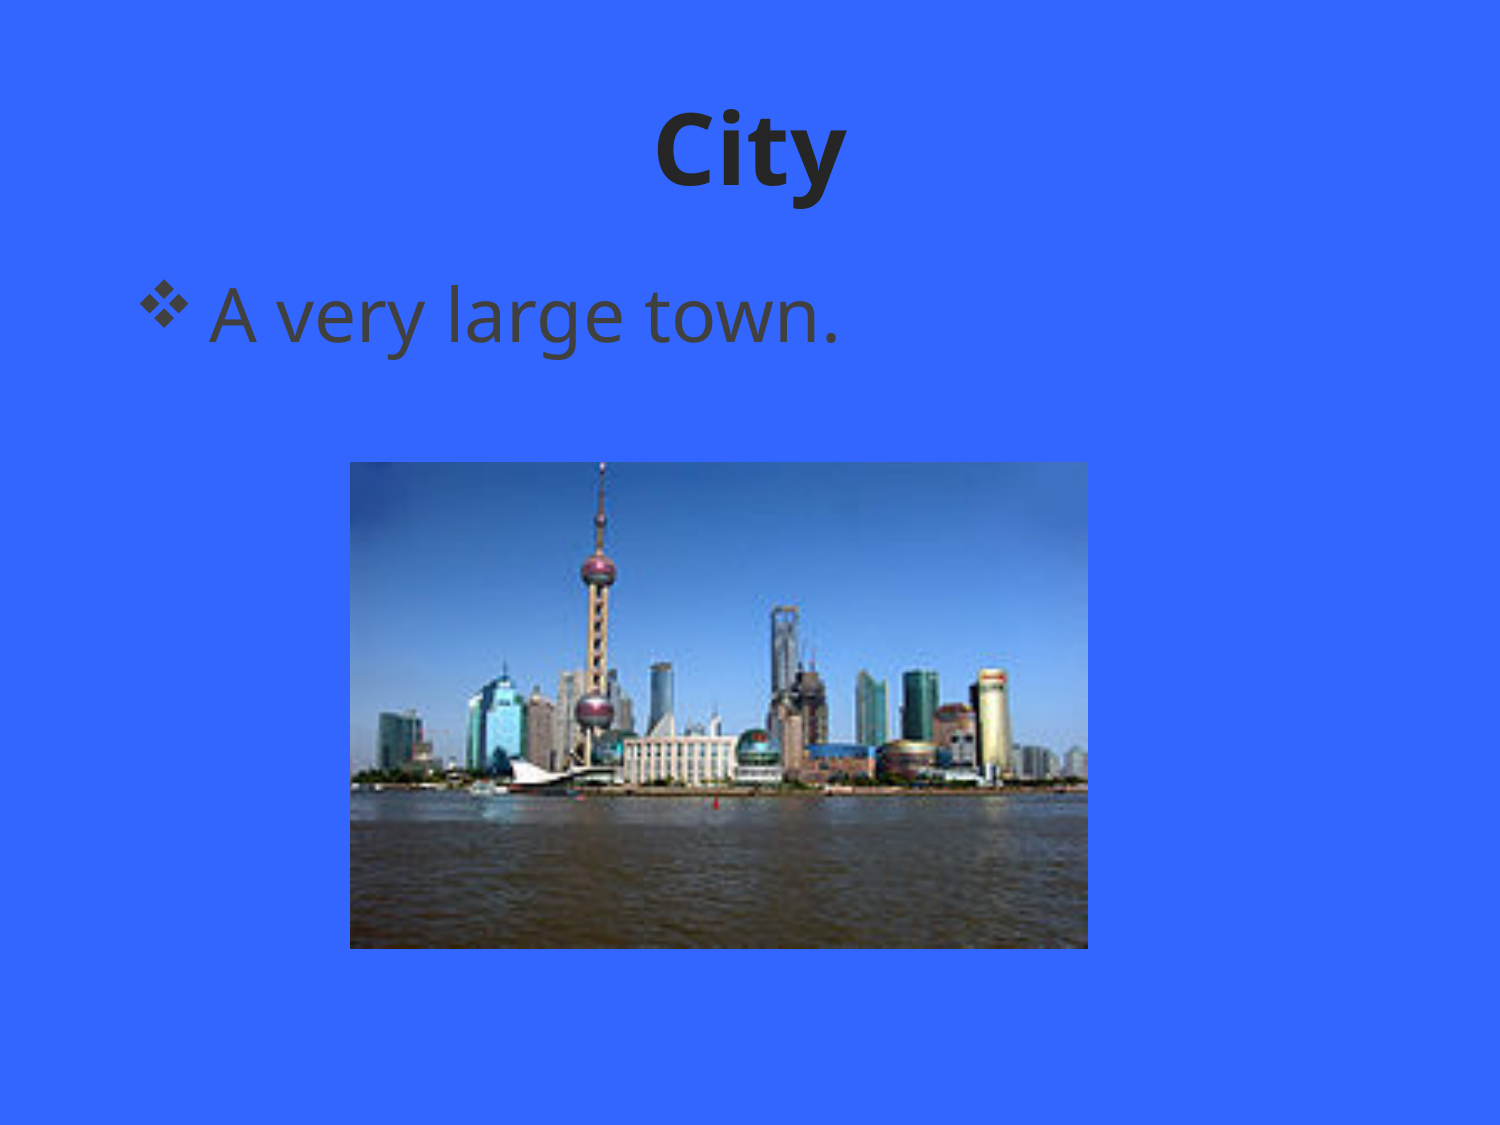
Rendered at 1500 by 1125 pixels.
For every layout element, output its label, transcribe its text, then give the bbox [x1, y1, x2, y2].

picture [348, 461, 1089, 950]
title City [119, 51, 1381, 240]
list A very large town. [119, 260, 1381, 1011]
